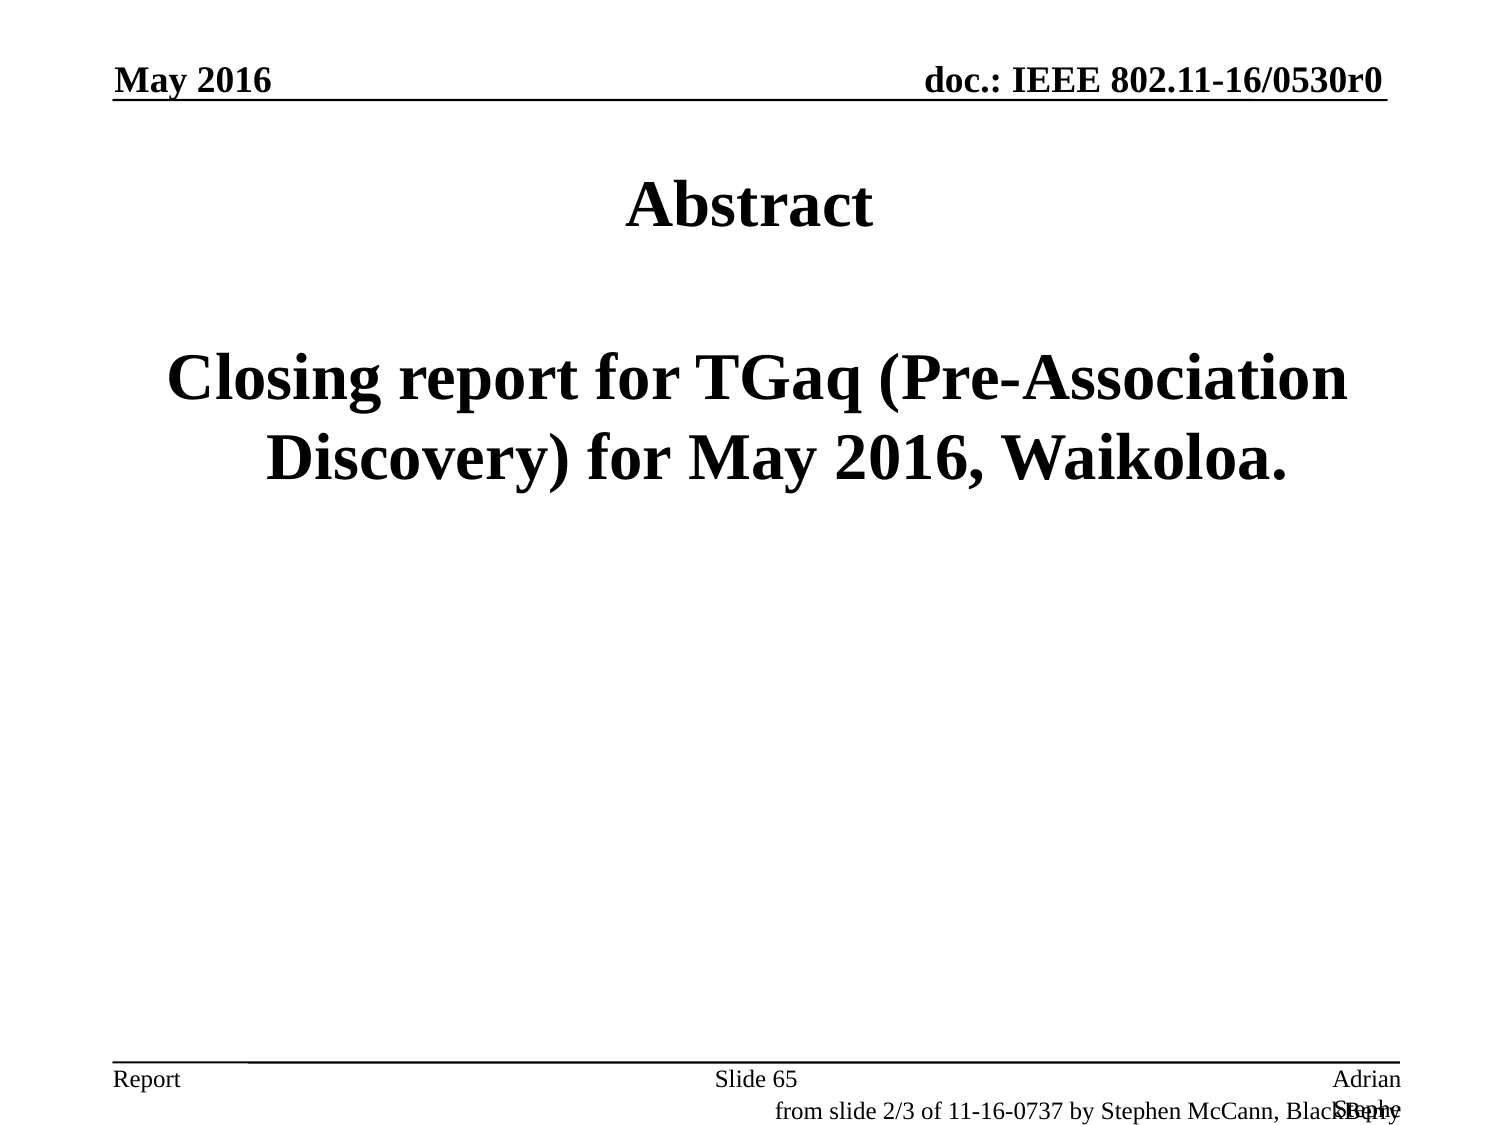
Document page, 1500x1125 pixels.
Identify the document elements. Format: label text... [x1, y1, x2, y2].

footer Adrian Stephens, Intel Corporation [1324, 1061, 1402, 1087]
slide_number Slide 65 [711, 1061, 801, 1087]
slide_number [114, 54, 374, 101]
title Abstract [112, 112, 1388, 288]
text_box from slide 2/3 of 11-16-0737 by Stephen McCann, BlackBerry [343, 1087, 1417, 1125]
list Closing report for TGaq (Pre-Association Discovery) for May 2016, Waikoloa. [112, 324, 1388, 1000]
